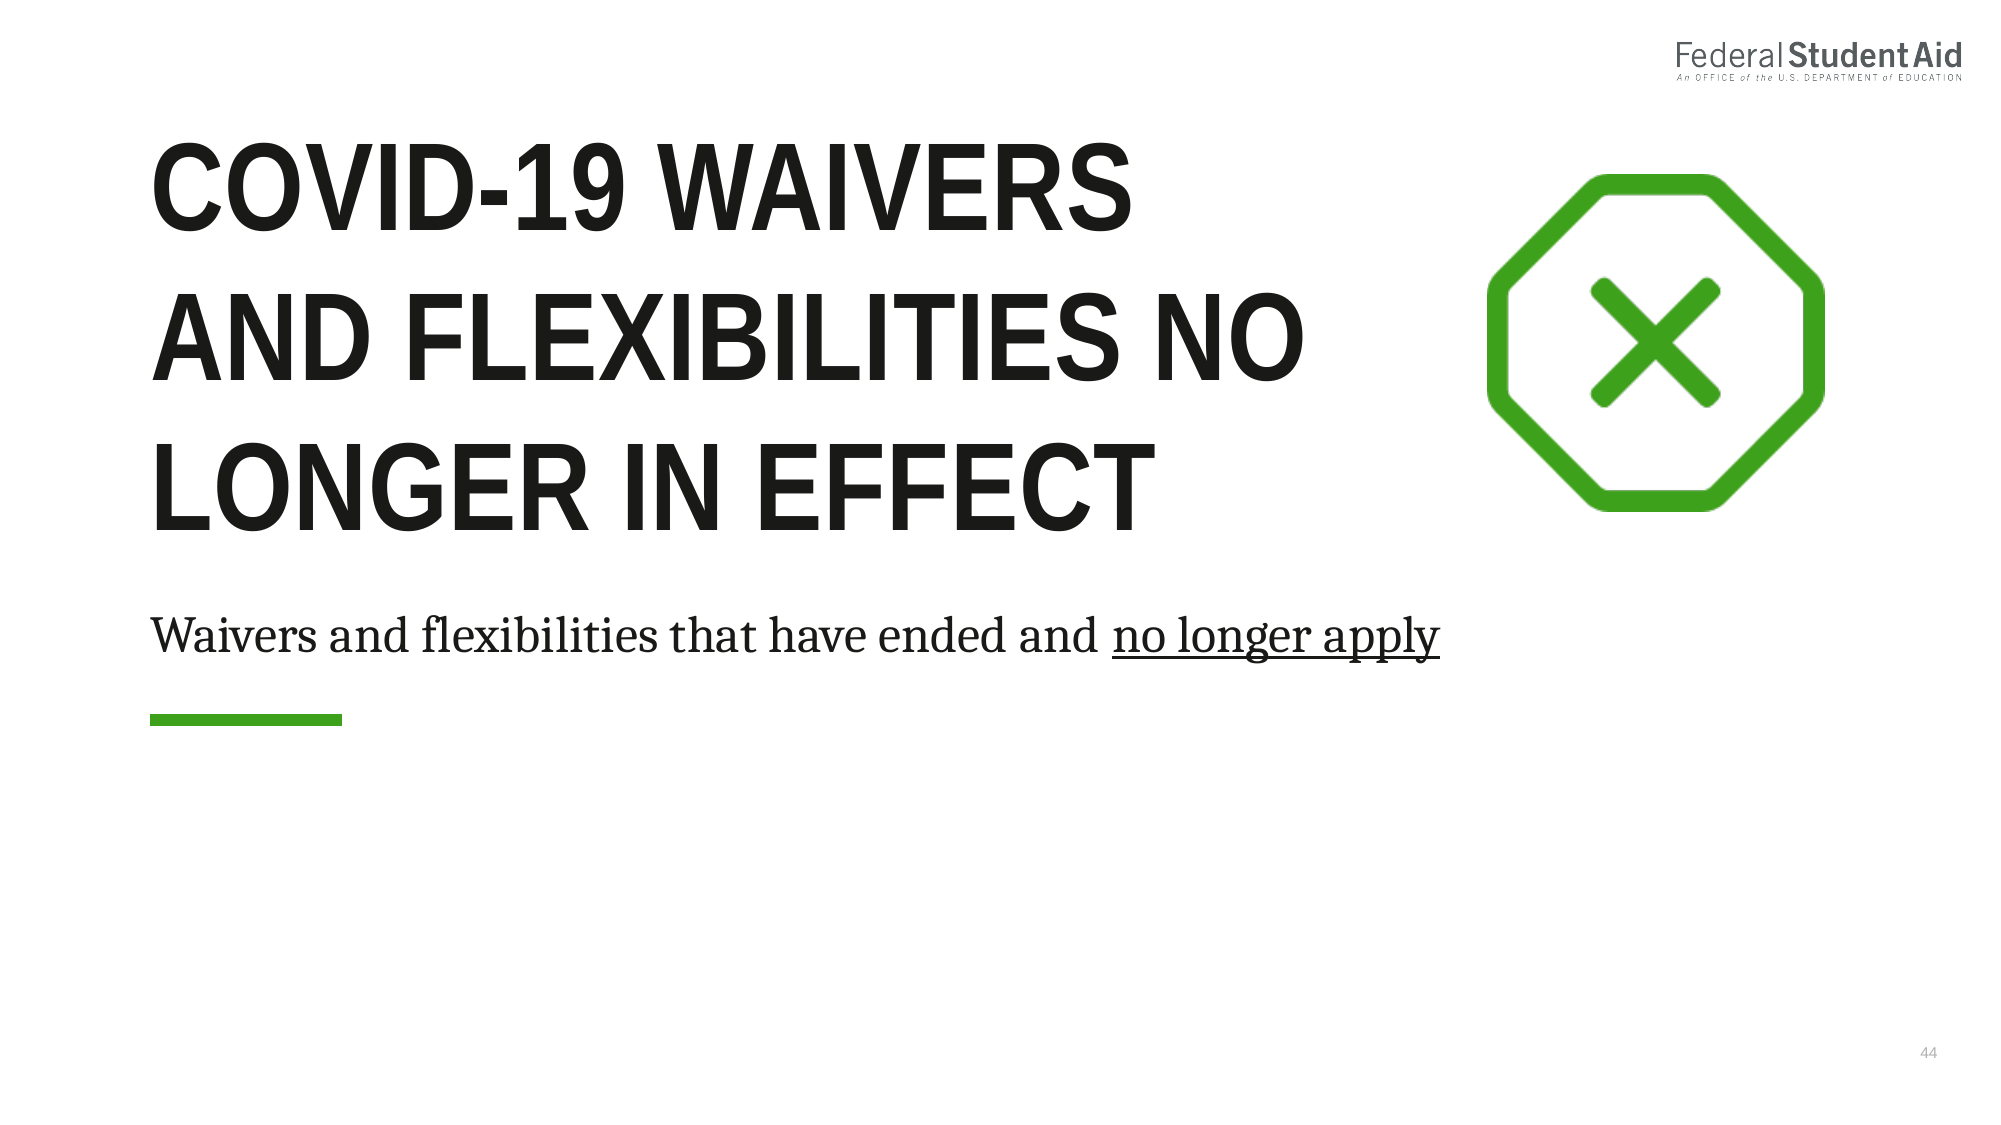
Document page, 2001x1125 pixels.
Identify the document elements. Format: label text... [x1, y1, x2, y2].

list Waivers and flexibilities that have ended and no longer apply [150, 600, 1851, 654]
slide_number 44 [1920, 1042, 1986, 1094]
picture [1651, 16, 1986, 106]
picture [1487, 174, 1825, 513]
title COVID-19 Waivers and Flexibilities No Longer in Effect [150, 224, 1388, 563]
